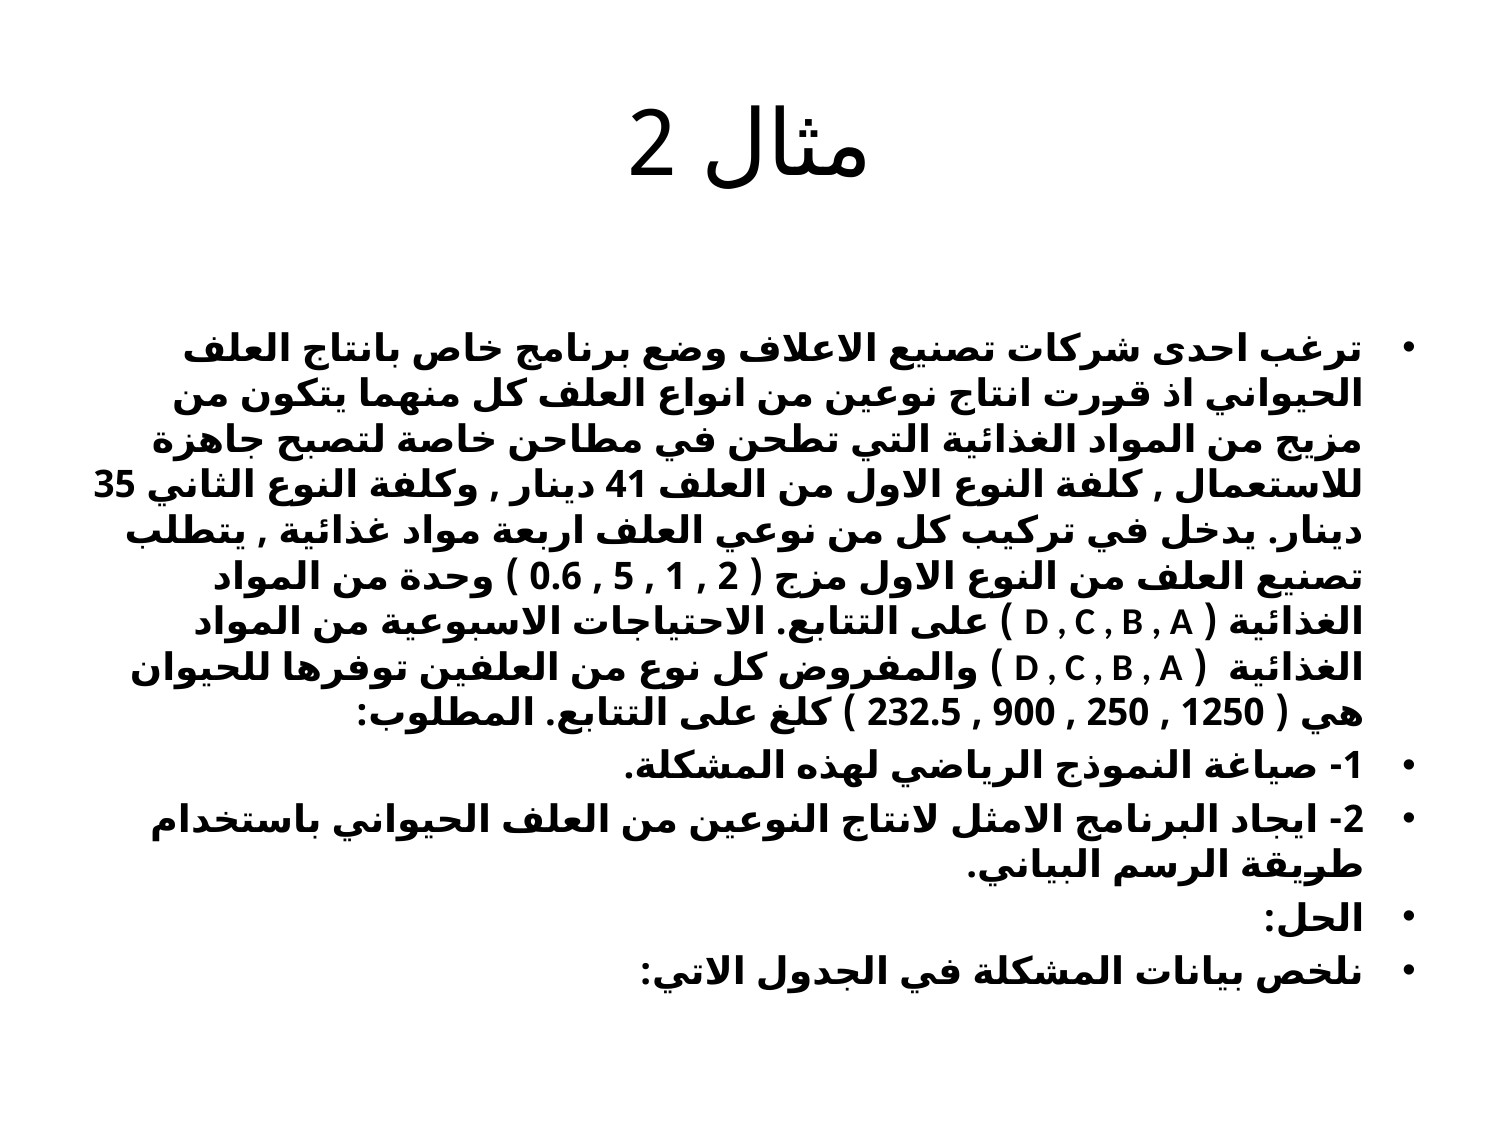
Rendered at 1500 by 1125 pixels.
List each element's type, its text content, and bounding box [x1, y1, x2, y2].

title مثال 2 [75, 45, 1425, 233]
list ترغب احدى شركات تصنيع الاعلاف وضع برنامج خاص بانتاج العلف الحيواني اذ قررت انتاج نوعين من انواع العلف كل منهما يتكون من مزيج من المواد الغذائية التي تطحن في مطاحن خاصة لتصبح جاهزة للاستعمال , كلفة النوع الاول من العلف 41 دينار , وكلفة النوع الثاني 35 دينار. يدخل في تركيب كل من نوعي العلف اربعة مواد غذائية , يتطلب تصنيع العلف من النوع الاول مزج ( 2 , 1 , 5 , 0.6 ) وحدة من المواد الغذائية ( D , C , B , A ) على التتابع. الاحتياجات الاسبوعية من المواد الغذائية ( D , C , B , A ) والمفروض كل نوع من العلفين توفرها للحيوان هي ( 1250 , 250 , 900 , 232.5 ) كلغ على التتابع. المطلوب: 1- صياغة النموذج الرياضي لهذه المشكلة. 2- ايجاد البرنامج الامثل لانتاج النوعين من العلف الحيواني باستخدام طريقة الرسم البياني. الحل: نلخص بيانات المشكلة في الجدول الاتي: [75, 262, 1425, 1005]
